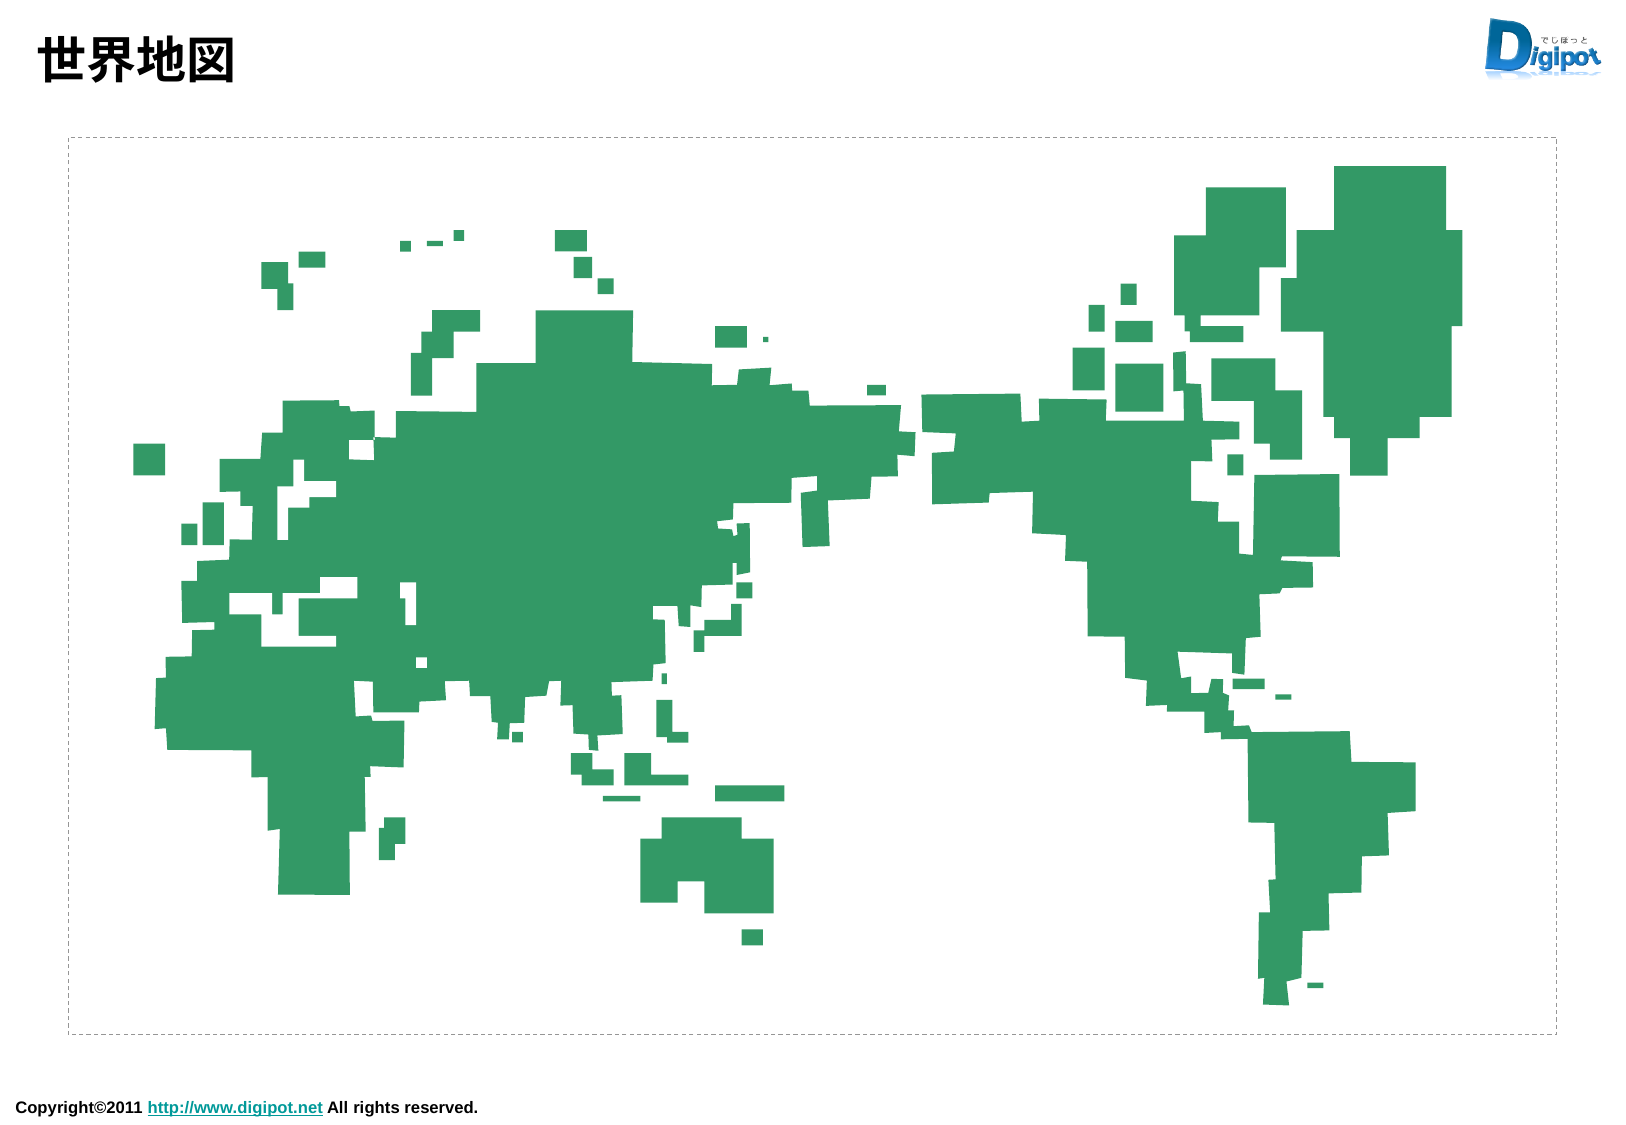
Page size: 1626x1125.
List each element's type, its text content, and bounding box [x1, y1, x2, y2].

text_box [133, 166, 1463, 1006]
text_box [229, 459, 427, 668]
title 世界地図 [21, 19, 881, 98]
picture [1485, 18, 1602, 82]
